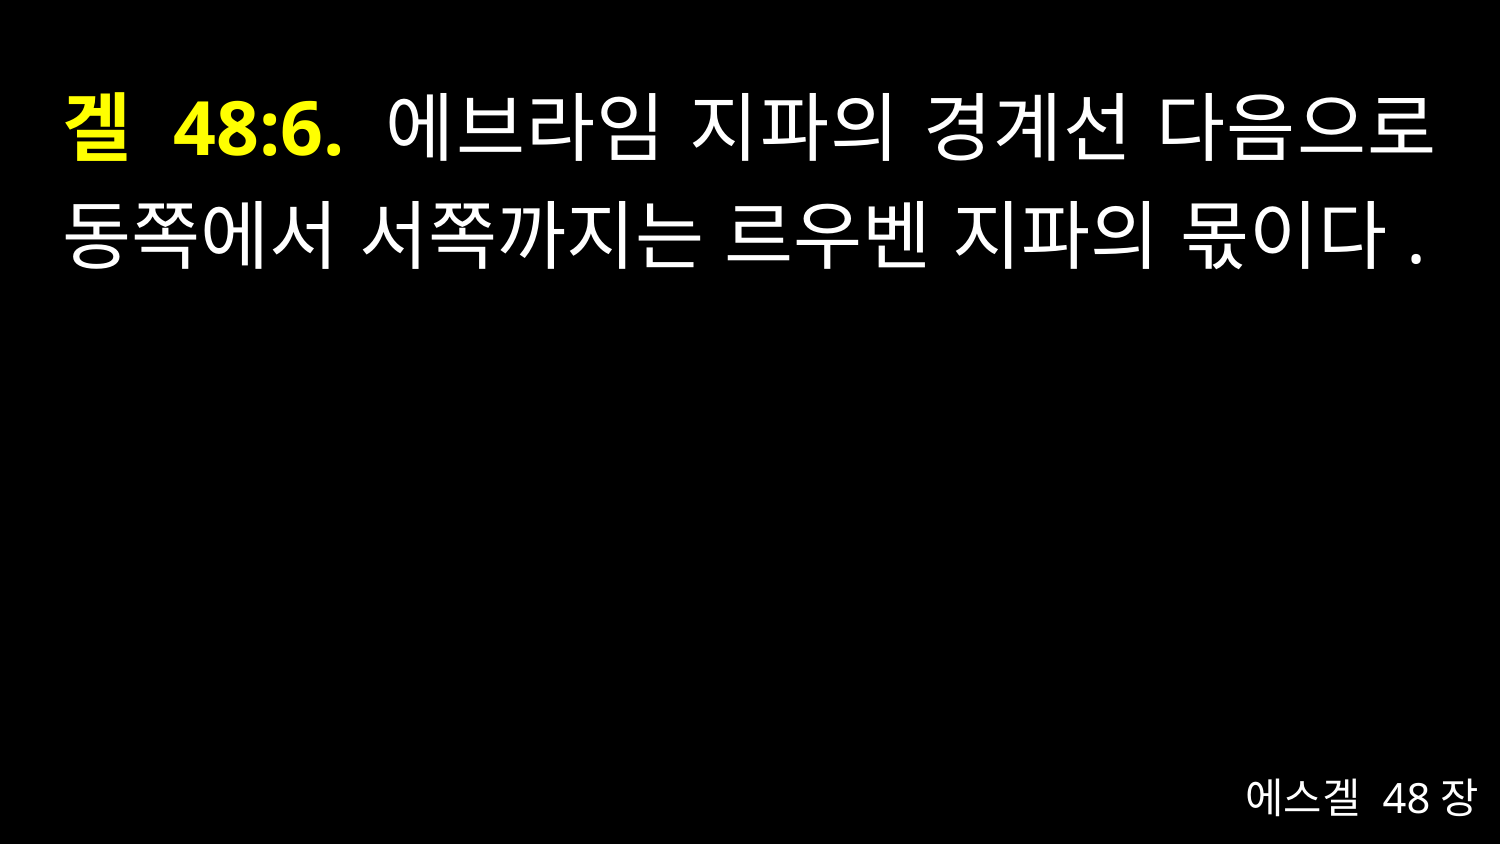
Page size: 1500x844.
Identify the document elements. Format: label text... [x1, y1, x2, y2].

subtitle 에스겔 48장 [916, 770, 1500, 844]
title 겔 48:6. 에브라임 지파의 경계선 다음으로 동쪽에서 서쪽까지는 르우벤 지파의 몫이다. [0, 0, 1500, 844]
